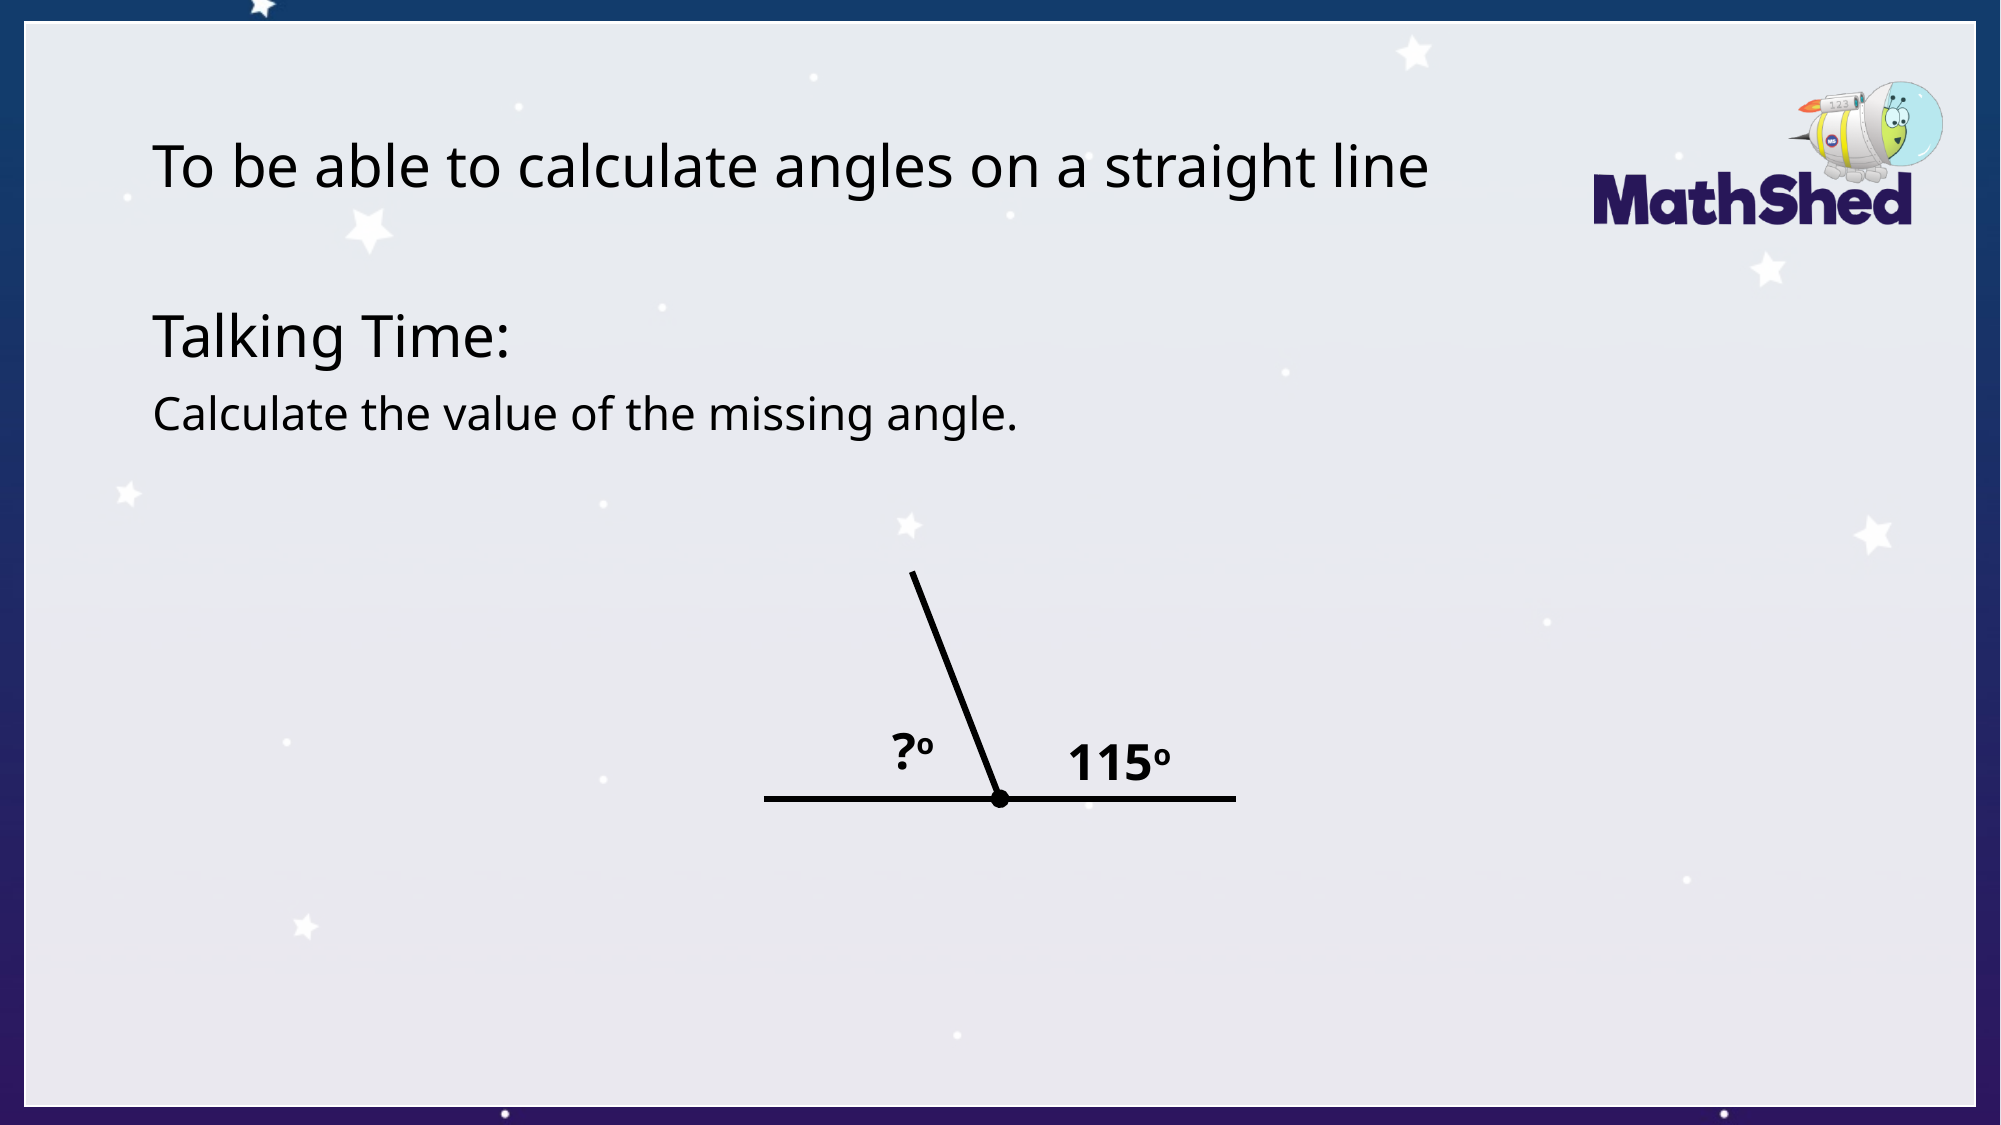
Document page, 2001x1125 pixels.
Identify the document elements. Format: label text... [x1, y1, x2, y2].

title To be able to calculate angles on a straight line [137, 59, 1578, 278]
text_box ?o [877, 711, 911, 787]
list Talking Time: Calculate the value of the missing angle. [137, 299, 1863, 1014]
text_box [911, 571, 1000, 799]
text_box 115o [1053, 722, 1187, 798]
picture [0, 0, 2001, 1125]
